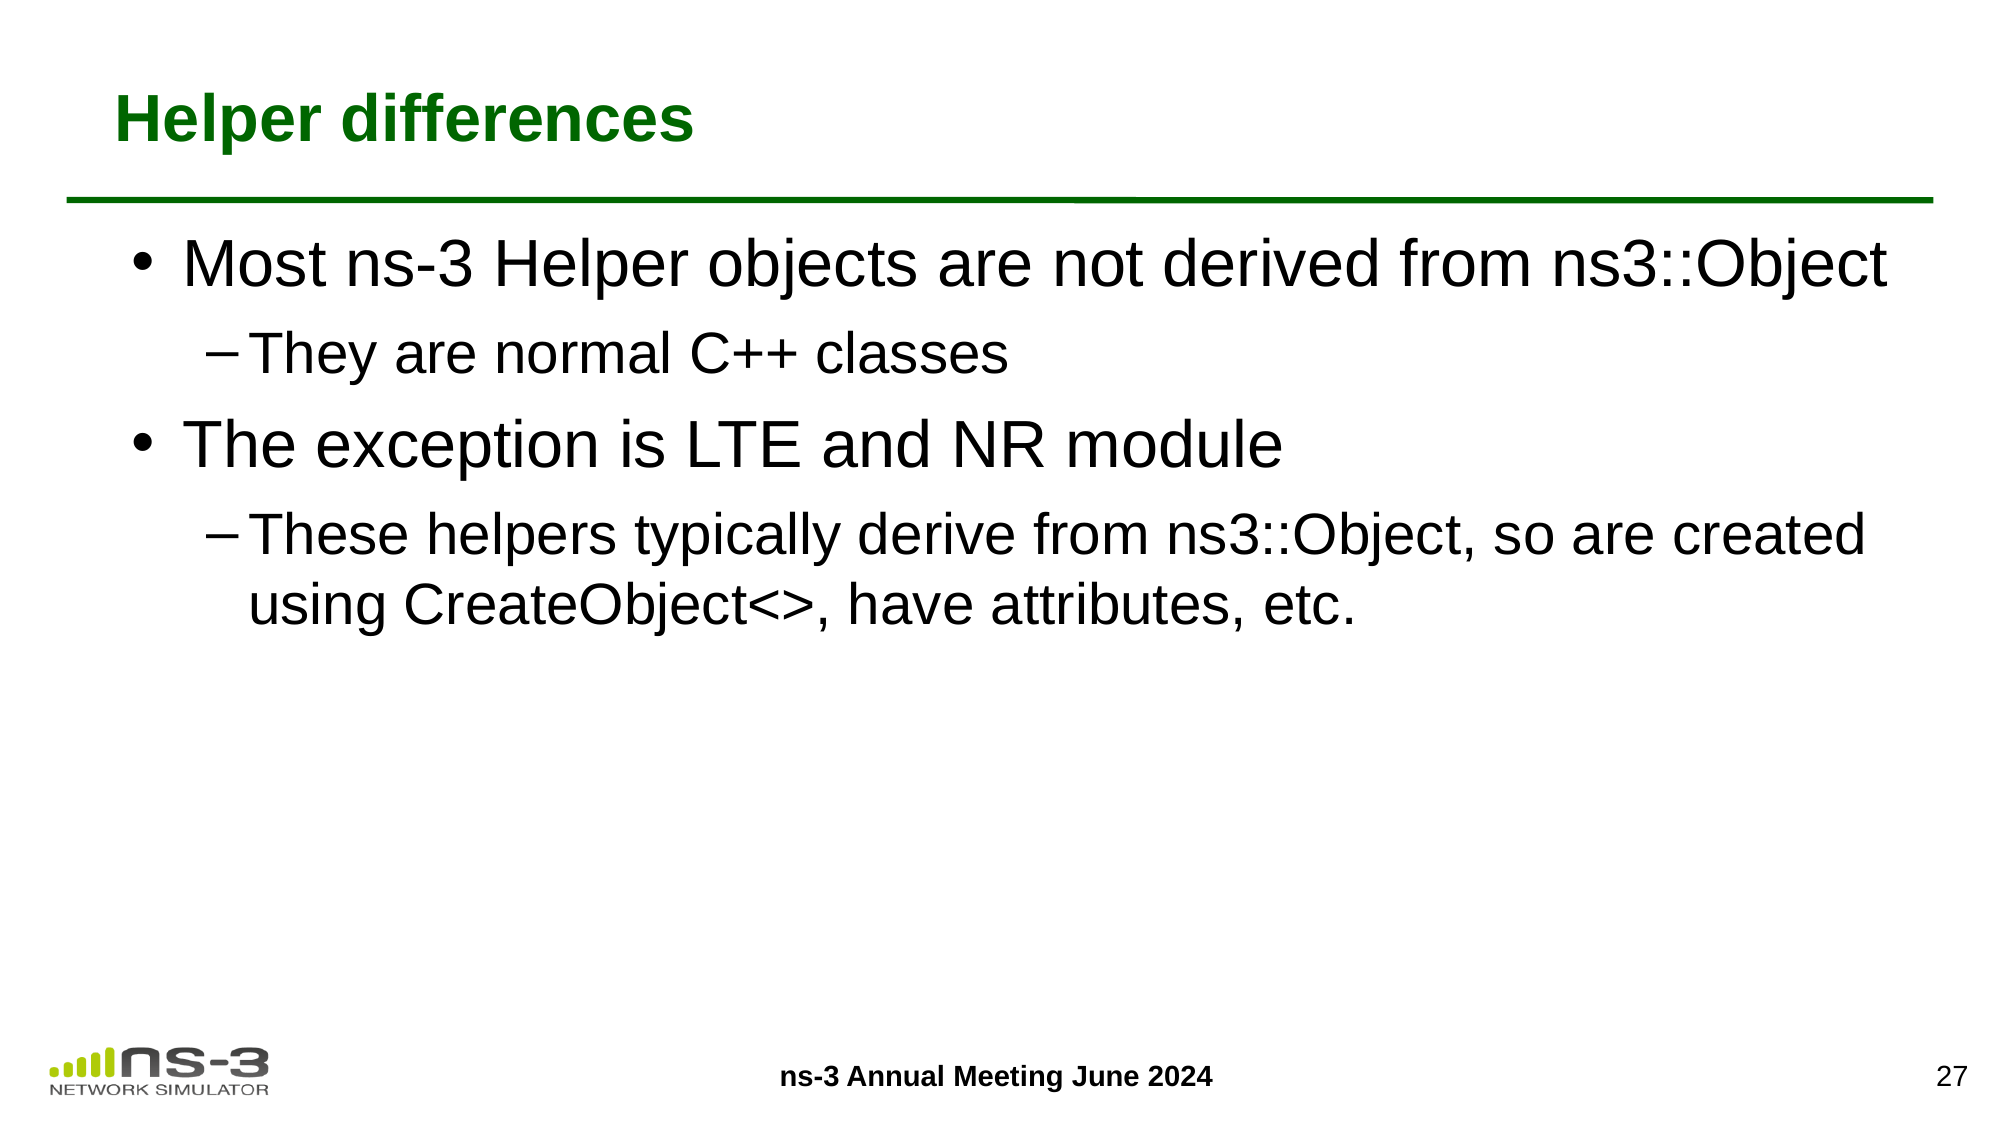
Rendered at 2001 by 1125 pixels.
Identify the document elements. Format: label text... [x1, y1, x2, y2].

picture [33, 1017, 284, 1125]
slide_number 27 [1523, 1049, 1984, 1125]
footer ns-3 Annual Meeting June 2024 [683, 1049, 1310, 1125]
title Helper differences [99, 44, 1894, 186]
list Most ns-3 Helper objects are not derived from ns3::Object They are normal C++ classes The exception is LTE and NR module These helpers typically derive from ns3::Object, so are created using CreateObject<>, have attributes, etc. [116, 212, 1910, 1012]
